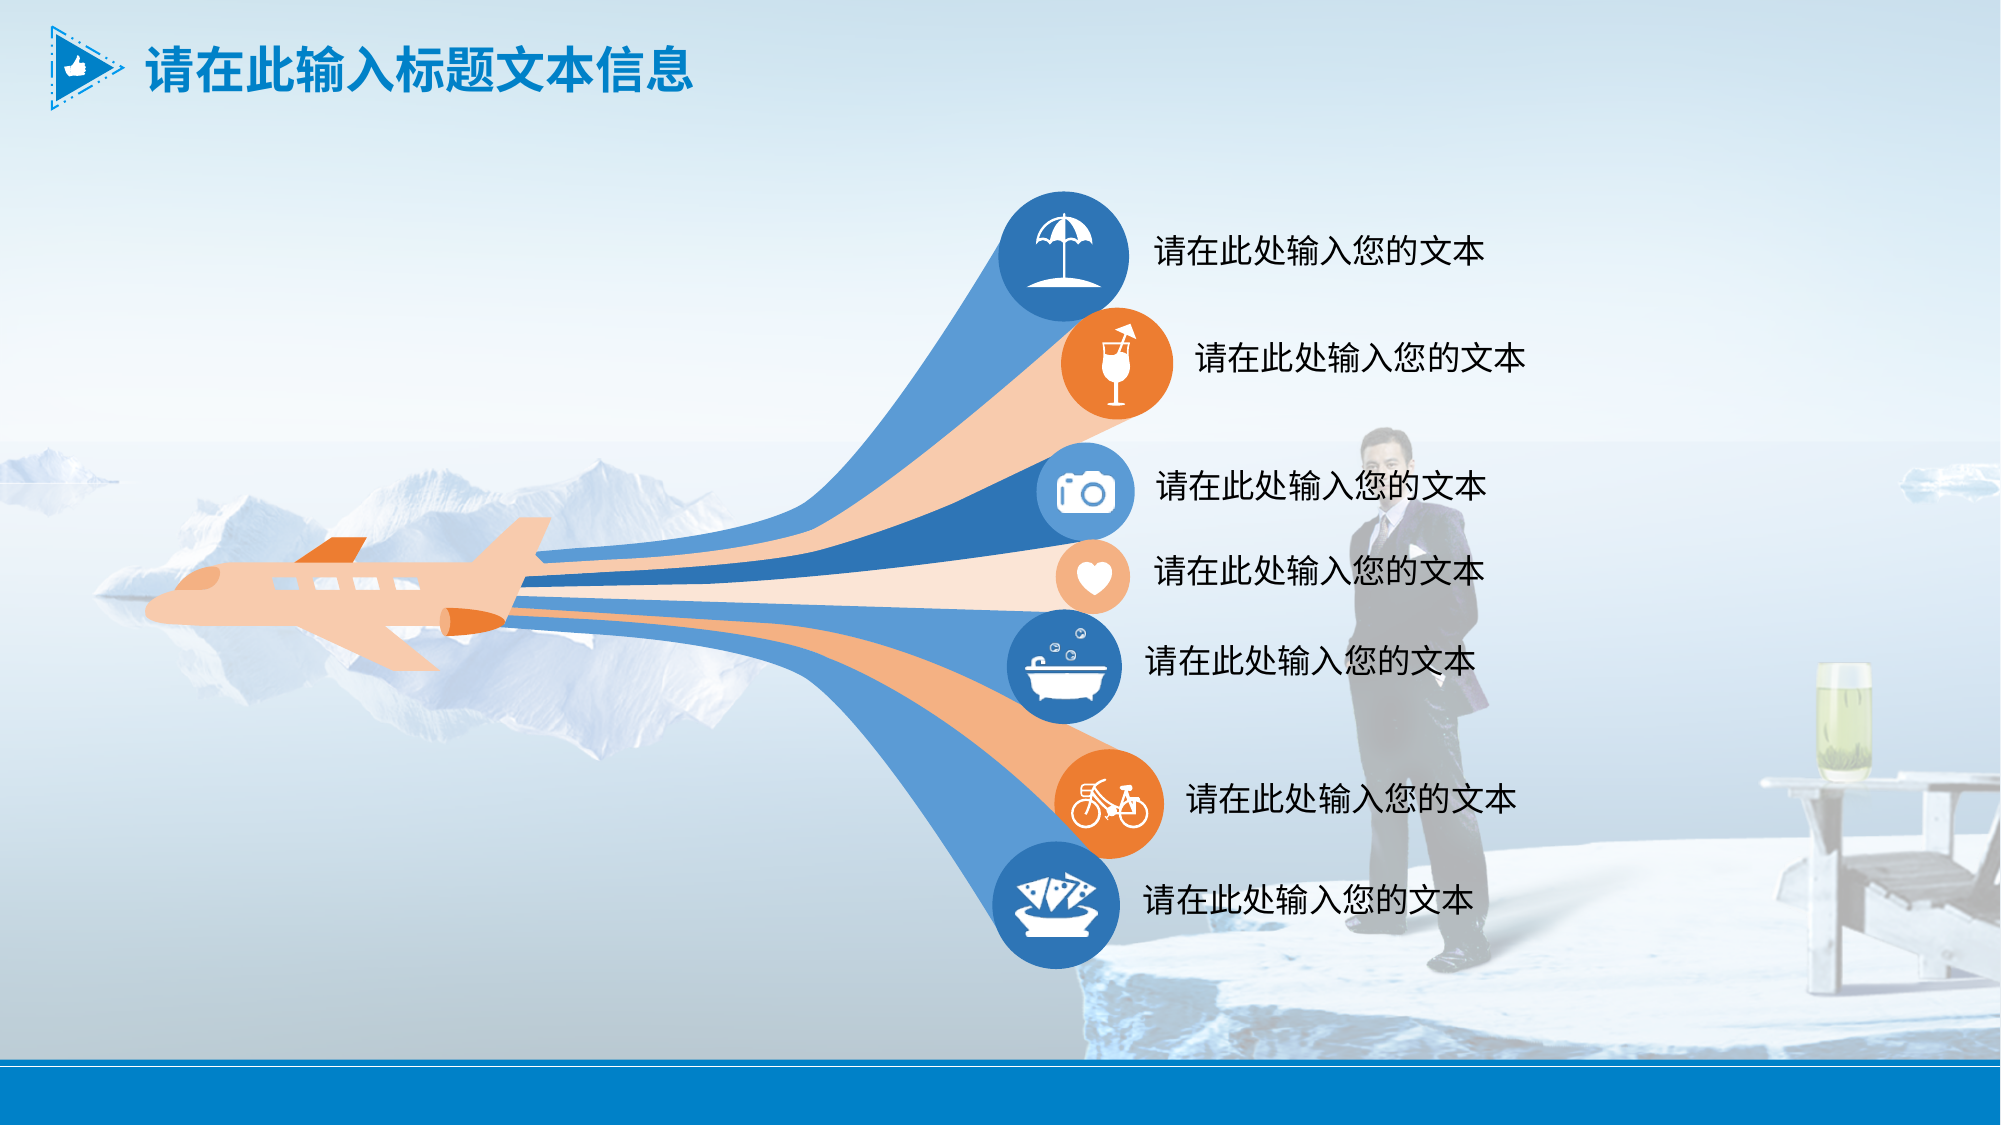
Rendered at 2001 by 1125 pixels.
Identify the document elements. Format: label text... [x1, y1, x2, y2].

text_box 请在此处输入您的文本 [1179, 329, 1543, 385]
text_box [439, 607, 451, 637]
text_box [294, 537, 367, 563]
text_box 请在此处输入您的文本 [1140, 458, 1503, 513]
text_box [446, 607, 506, 637]
picture [1025, 628, 1107, 702]
text_box [521, 459, 1079, 588]
text_box 请在此处输入您的文本 [1138, 543, 1501, 598]
text_box [1102, 323, 1137, 406]
text_box [518, 543, 1075, 611]
picture [1057, 471, 1115, 513]
text_box [992, 841, 1120, 970]
text_box [536, 243, 1080, 563]
text_box [509, 608, 1117, 811]
text_box 请在此处输入您的文本 [1130, 633, 1493, 688]
text_box [1077, 561, 1113, 596]
text_box [500, 615, 1091, 926]
text_box [1036, 442, 1135, 541]
text_box [1006, 609, 1122, 725]
text_box [174, 566, 221, 591]
picture [1015, 872, 1098, 937]
text_box [512, 595, 1047, 705]
text_box [1071, 778, 1149, 829]
text_box 请在此处输入您的文本 [1138, 222, 1501, 278]
text_box [1026, 212, 1102, 288]
text_box [998, 191, 1130, 322]
text_box 请在此处输入您的文本 [1170, 770, 1533, 825]
text_box [526, 327, 1132, 577]
text_box [1054, 749, 1165, 859]
text_box [145, 517, 552, 671]
text_box [1061, 307, 1174, 420]
text_box 请在此处输入您的文本 [1128, 871, 1491, 927]
text_box [1055, 539, 1131, 615]
